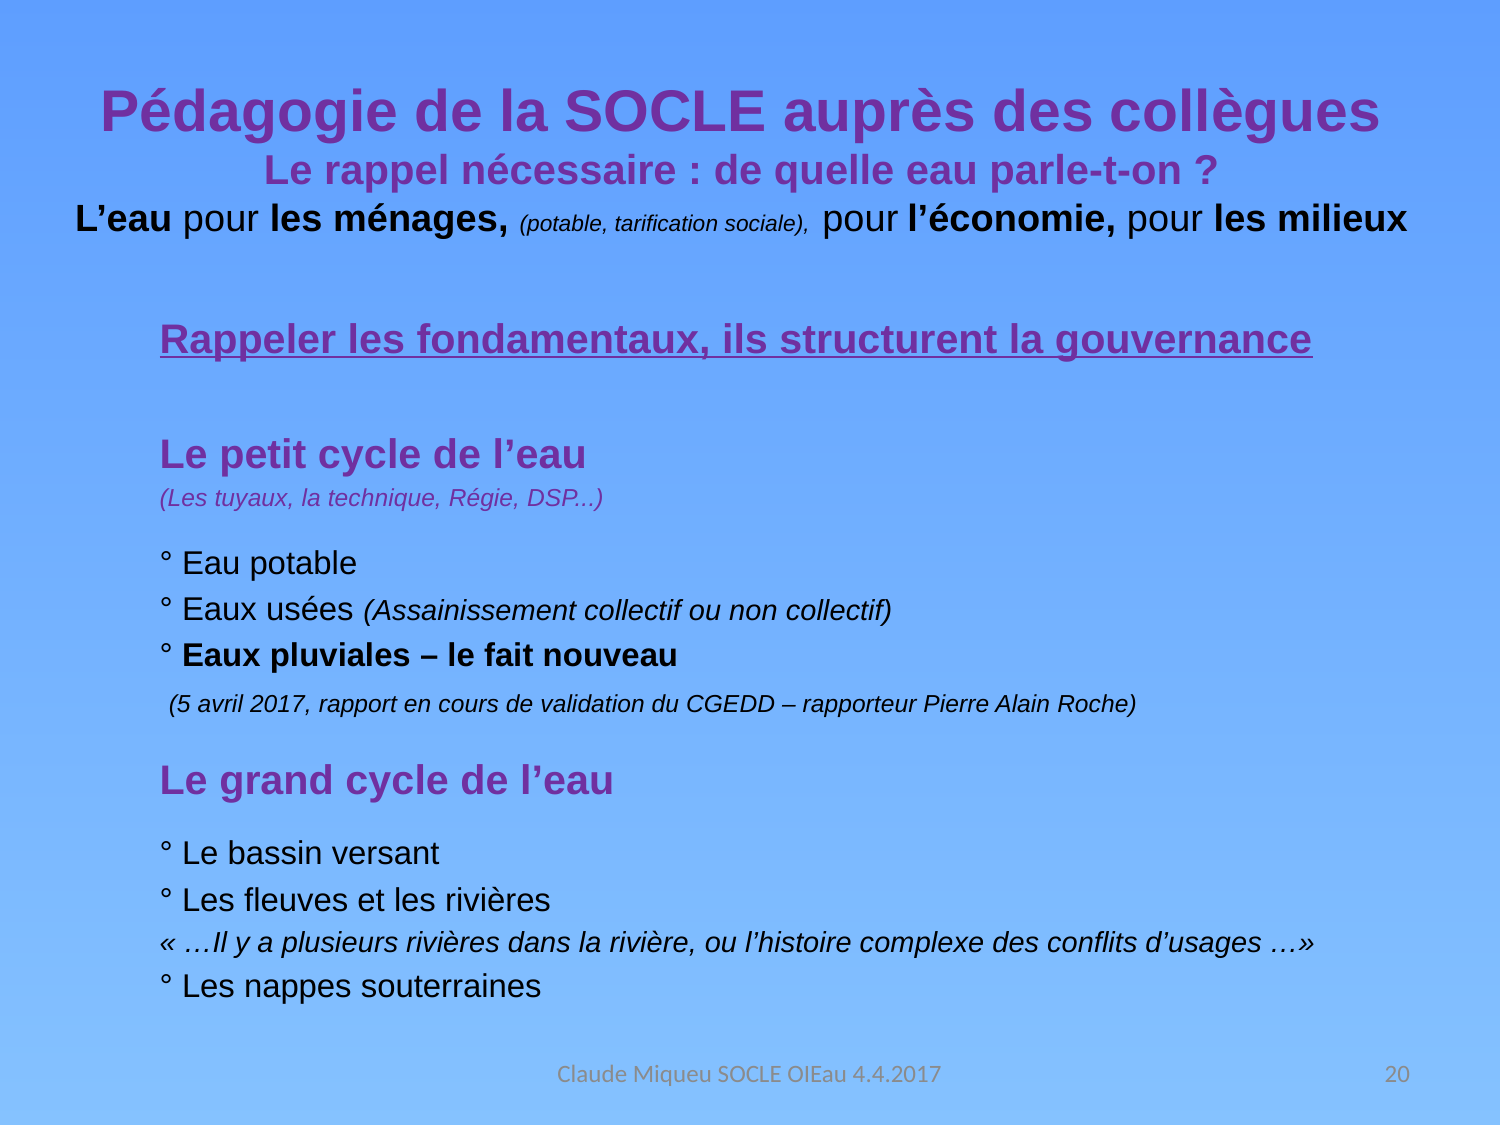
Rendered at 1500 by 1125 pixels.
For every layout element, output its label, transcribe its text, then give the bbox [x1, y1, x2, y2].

title Pédagogie de la SOCLE auprès des collègues Le rappel nécessaire : de quelle eau parle-t-on ? L’eau pour les ménages, (potable, tarification sociale), pour l’économie, pour les milieux [58, 45, 1425, 317]
list Rappeler les fondamentaux, ils structurent la gouvernance Le petit cycle de l’eau (Les tuyaux, la technique, Régie, DSP...) ° Eau potable ° Eaux usées (Assainissement collectif ou non collectif) ° Eaux pluviales – le fait nouveau (5 avril 2017, rapport en cours de validation du CGEDD – rapporteur Pierre Alain Roche) Le grand cycle de l’eau ° Le bassin versant ° Les fleuves et les rivières « …Il y a plusieurs rivières dans la rivière, ou l’histoire complexe des conflits d’usages …» ° Les nappes souterraines [70, 304, 1425, 1020]
footer Claude Miqueu SOCLE OIEau 4.4.2017 [512, 1042, 988, 1103]
slide_number 20 [1074, 1042, 1425, 1103]
